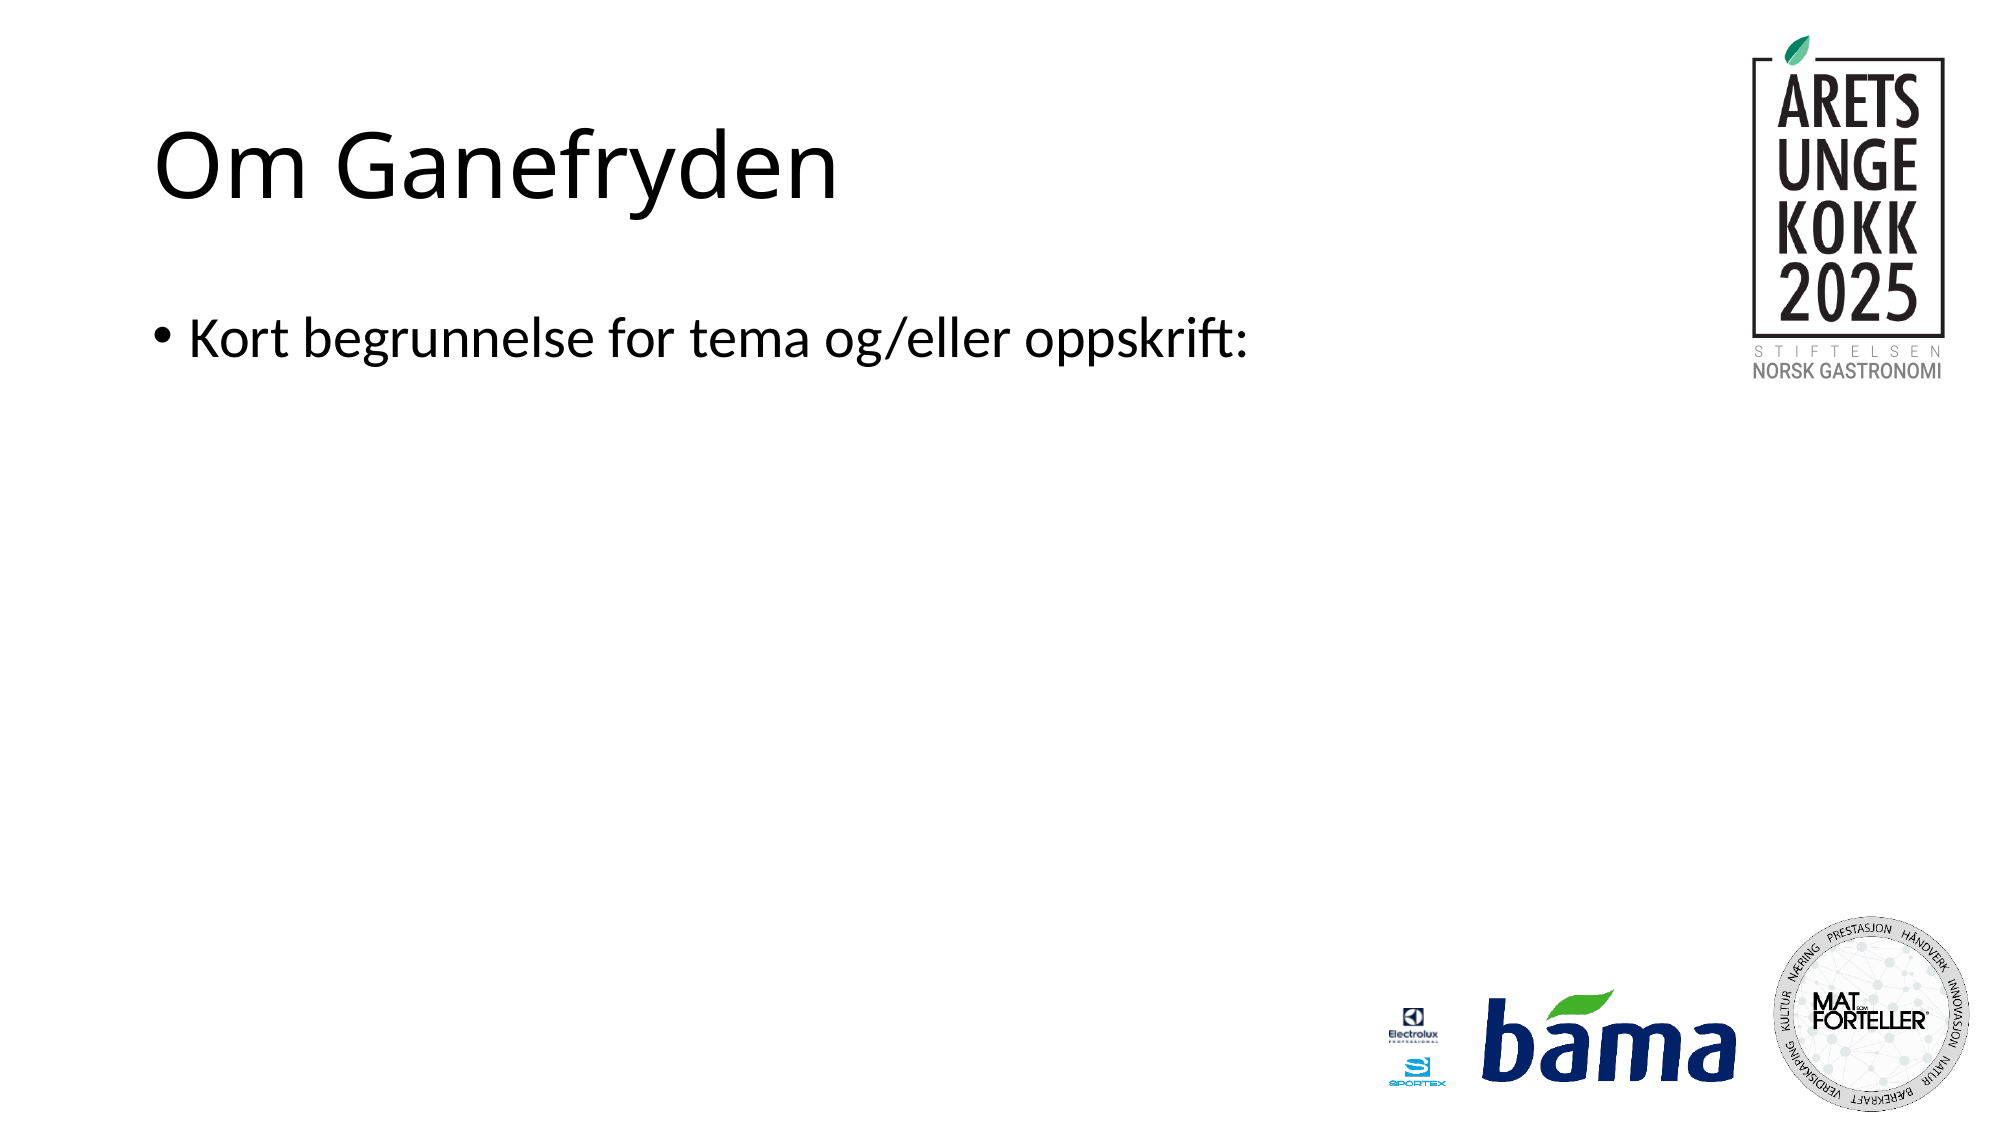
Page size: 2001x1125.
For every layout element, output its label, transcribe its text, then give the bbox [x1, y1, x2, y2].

picture [1759, 897, 1983, 1125]
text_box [1386, 988, 1736, 1089]
list Kort begrunnelse for tema og/eller oppskrift: [137, 299, 1863, 1014]
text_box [1735, 22, 1959, 393]
title Om Ganefryden [137, 59, 1735, 278]
